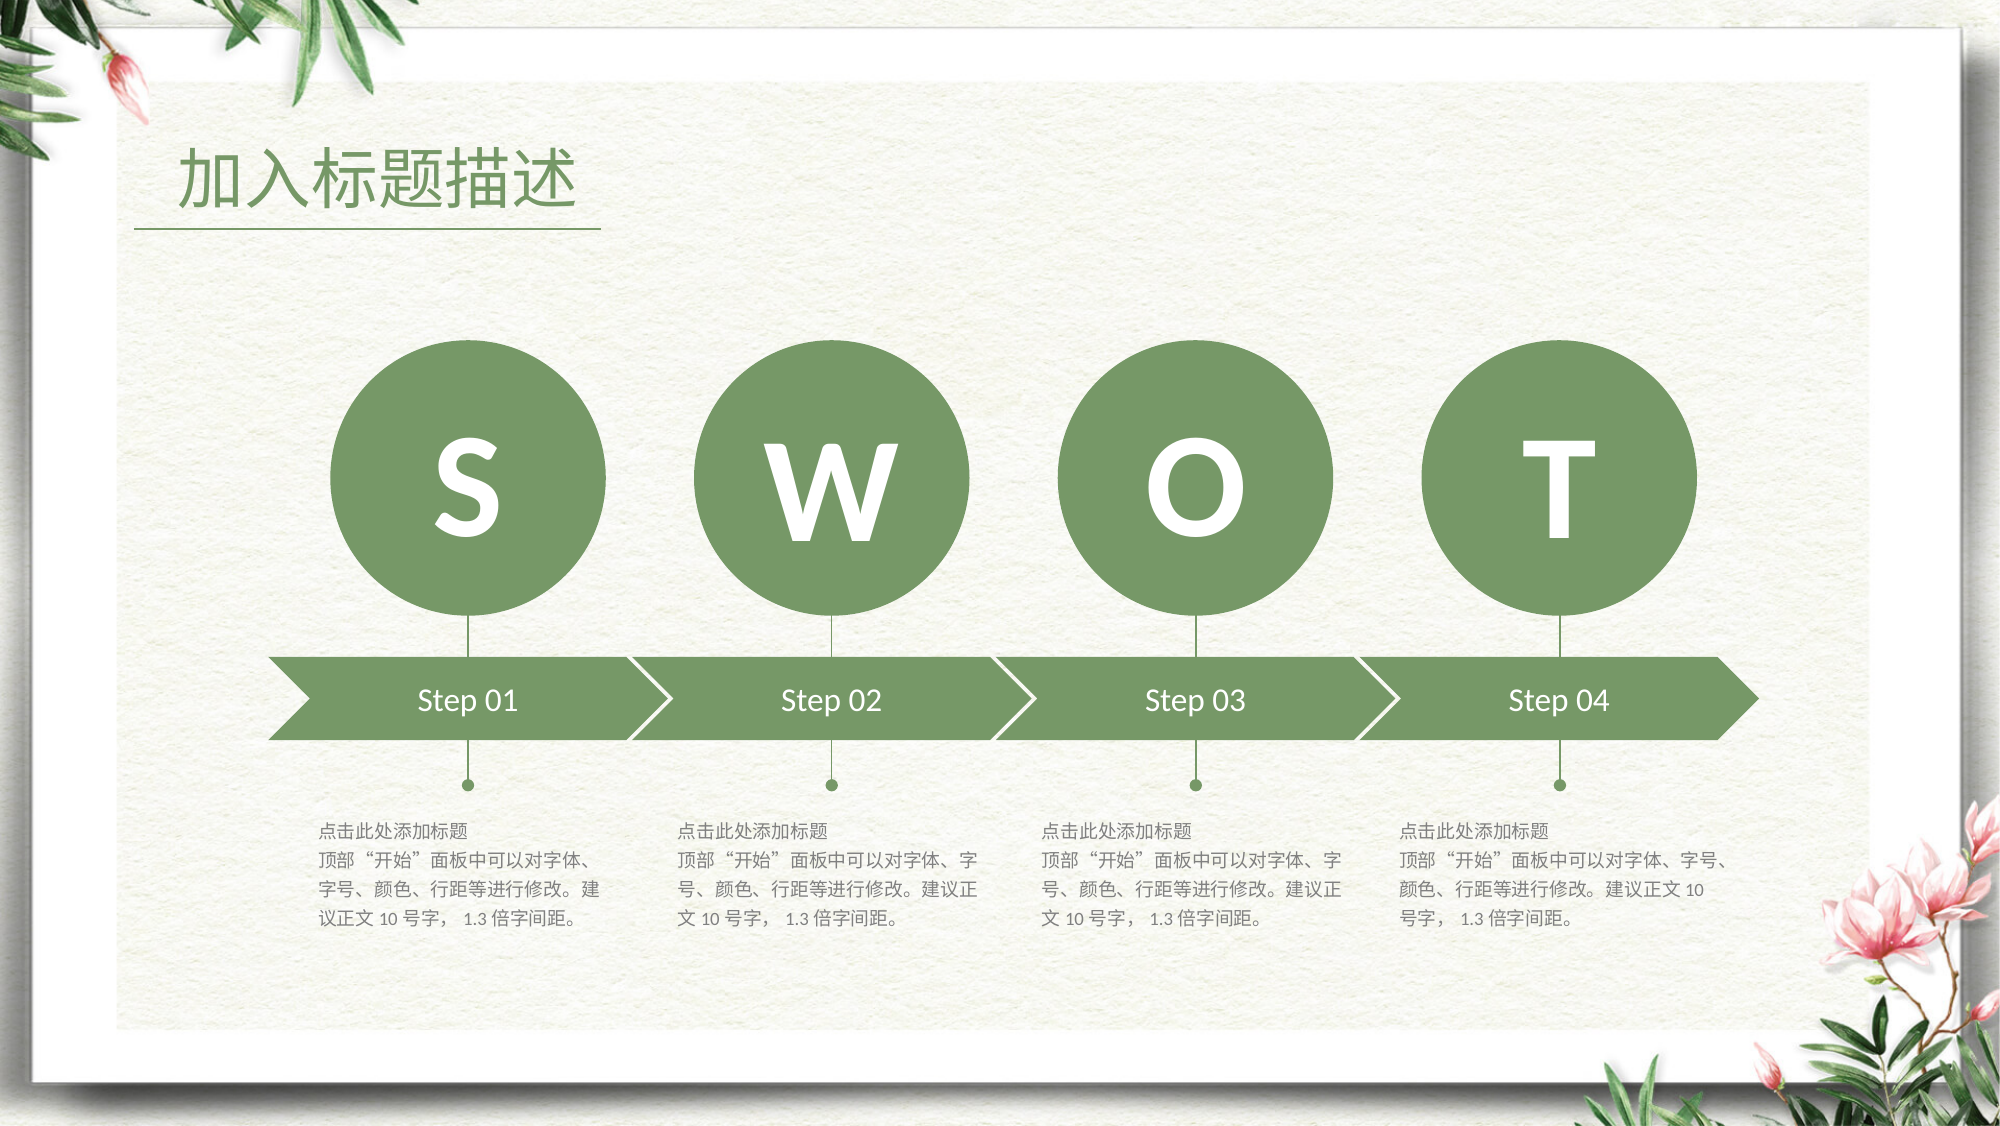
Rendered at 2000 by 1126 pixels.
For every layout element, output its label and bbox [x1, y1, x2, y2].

text_box [267, 339, 1760, 945]
text_box [110, 136, 646, 230]
picture [0, 0, 2000, 1126]
